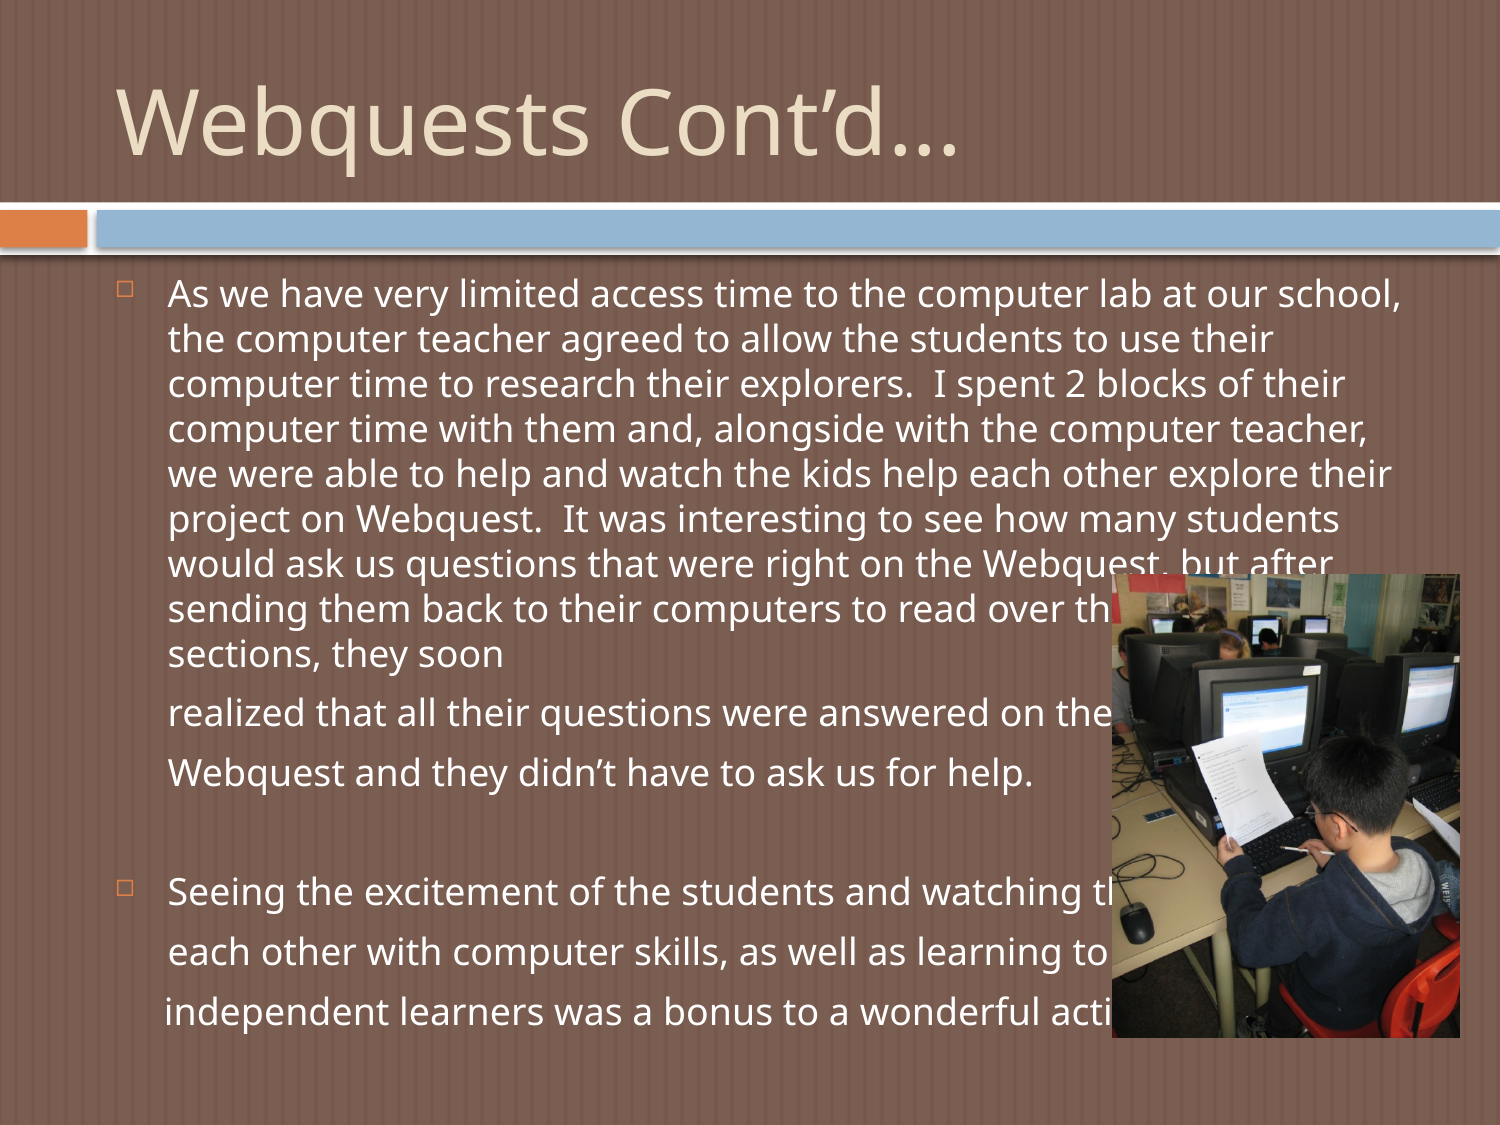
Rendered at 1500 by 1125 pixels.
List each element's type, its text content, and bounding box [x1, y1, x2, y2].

list As we have very limited access time to the computer lab at our school, the computer teacher agreed to allow the students to use their computer time to research their explorers. I spent 2 blocks of their computer time with them and, alongside with the computer teacher, we were able to help and watch the kids help each other explore their project on Webquest. It was interesting to see how many students would ask us questions that were right on the Webquest, but after sending them back to their computers to read over the different sections, they soon realized that all their questions were answered on the Webquest and they didn’t have to ask us for help. Seeing the excitement of the students and watching them help each other with computer skills, as well as learning to become independent learners was a bonus to a wonderful activity. [100, 262, 1438, 1125]
picture [1112, 574, 1460, 1038]
title Webquests Cont’d... [100, 37, 1438, 200]
